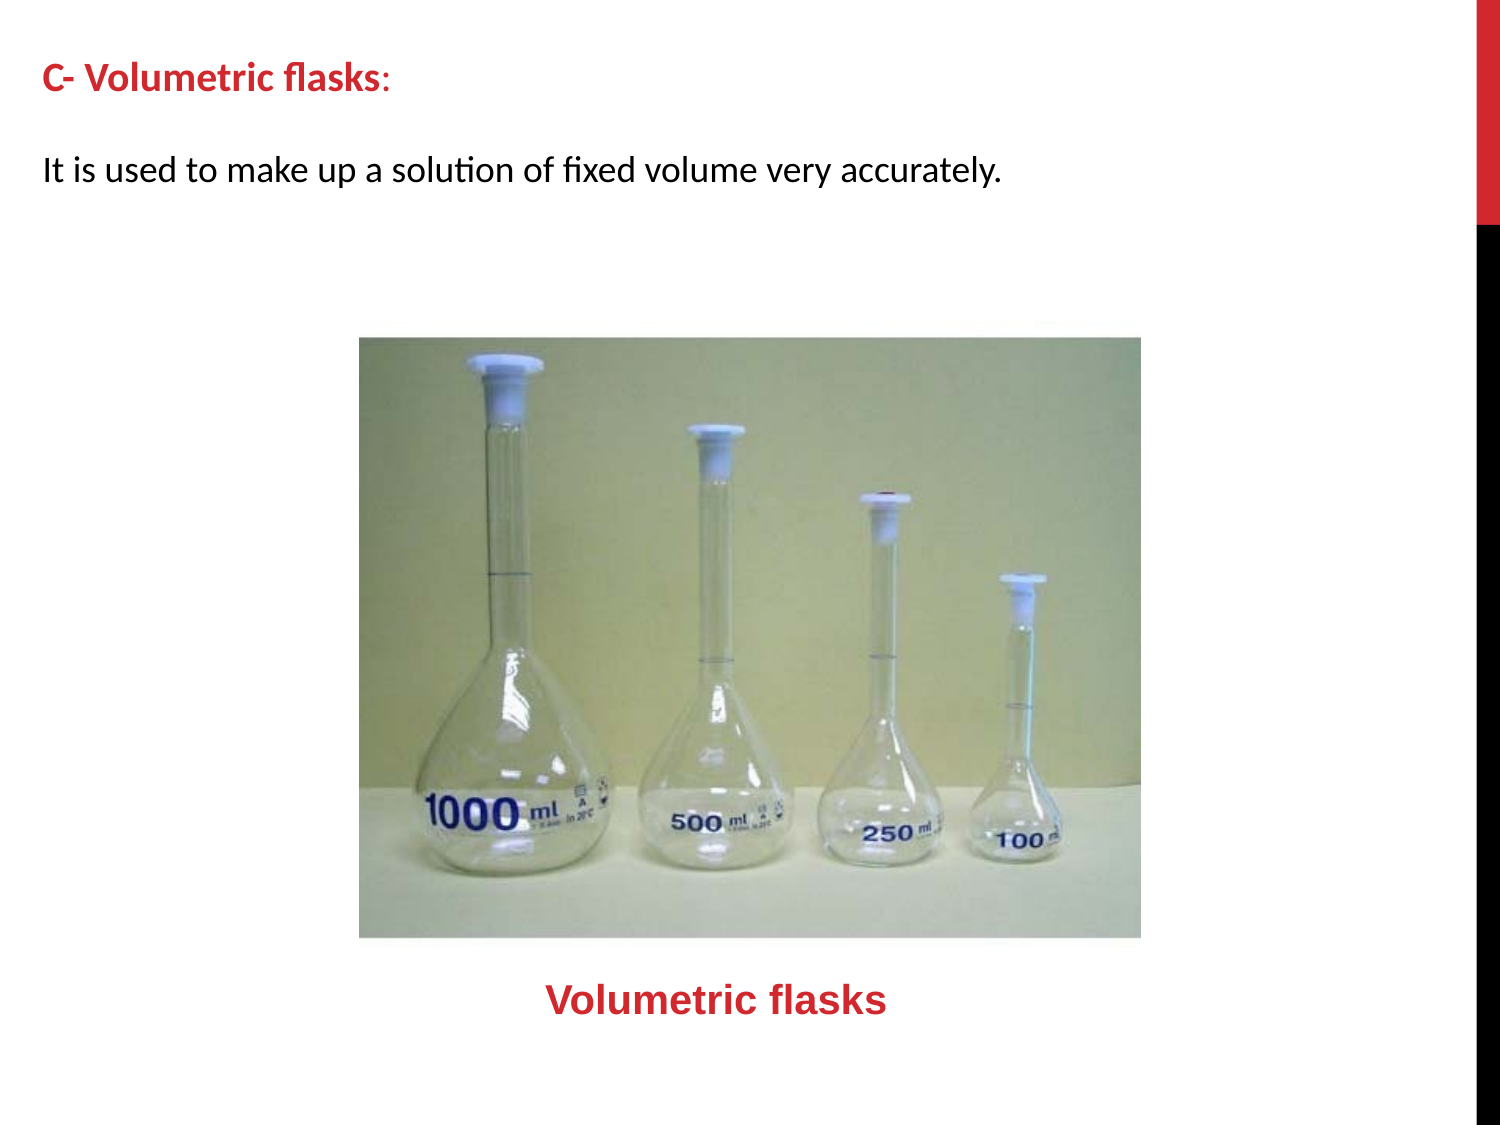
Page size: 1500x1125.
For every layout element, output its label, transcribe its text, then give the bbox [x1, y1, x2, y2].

picture [358, 246, 1142, 1029]
text_box C- Volumetric flasks: It is used to make up a solution of fixed volume very accurately. [27, 42, 1500, 198]
